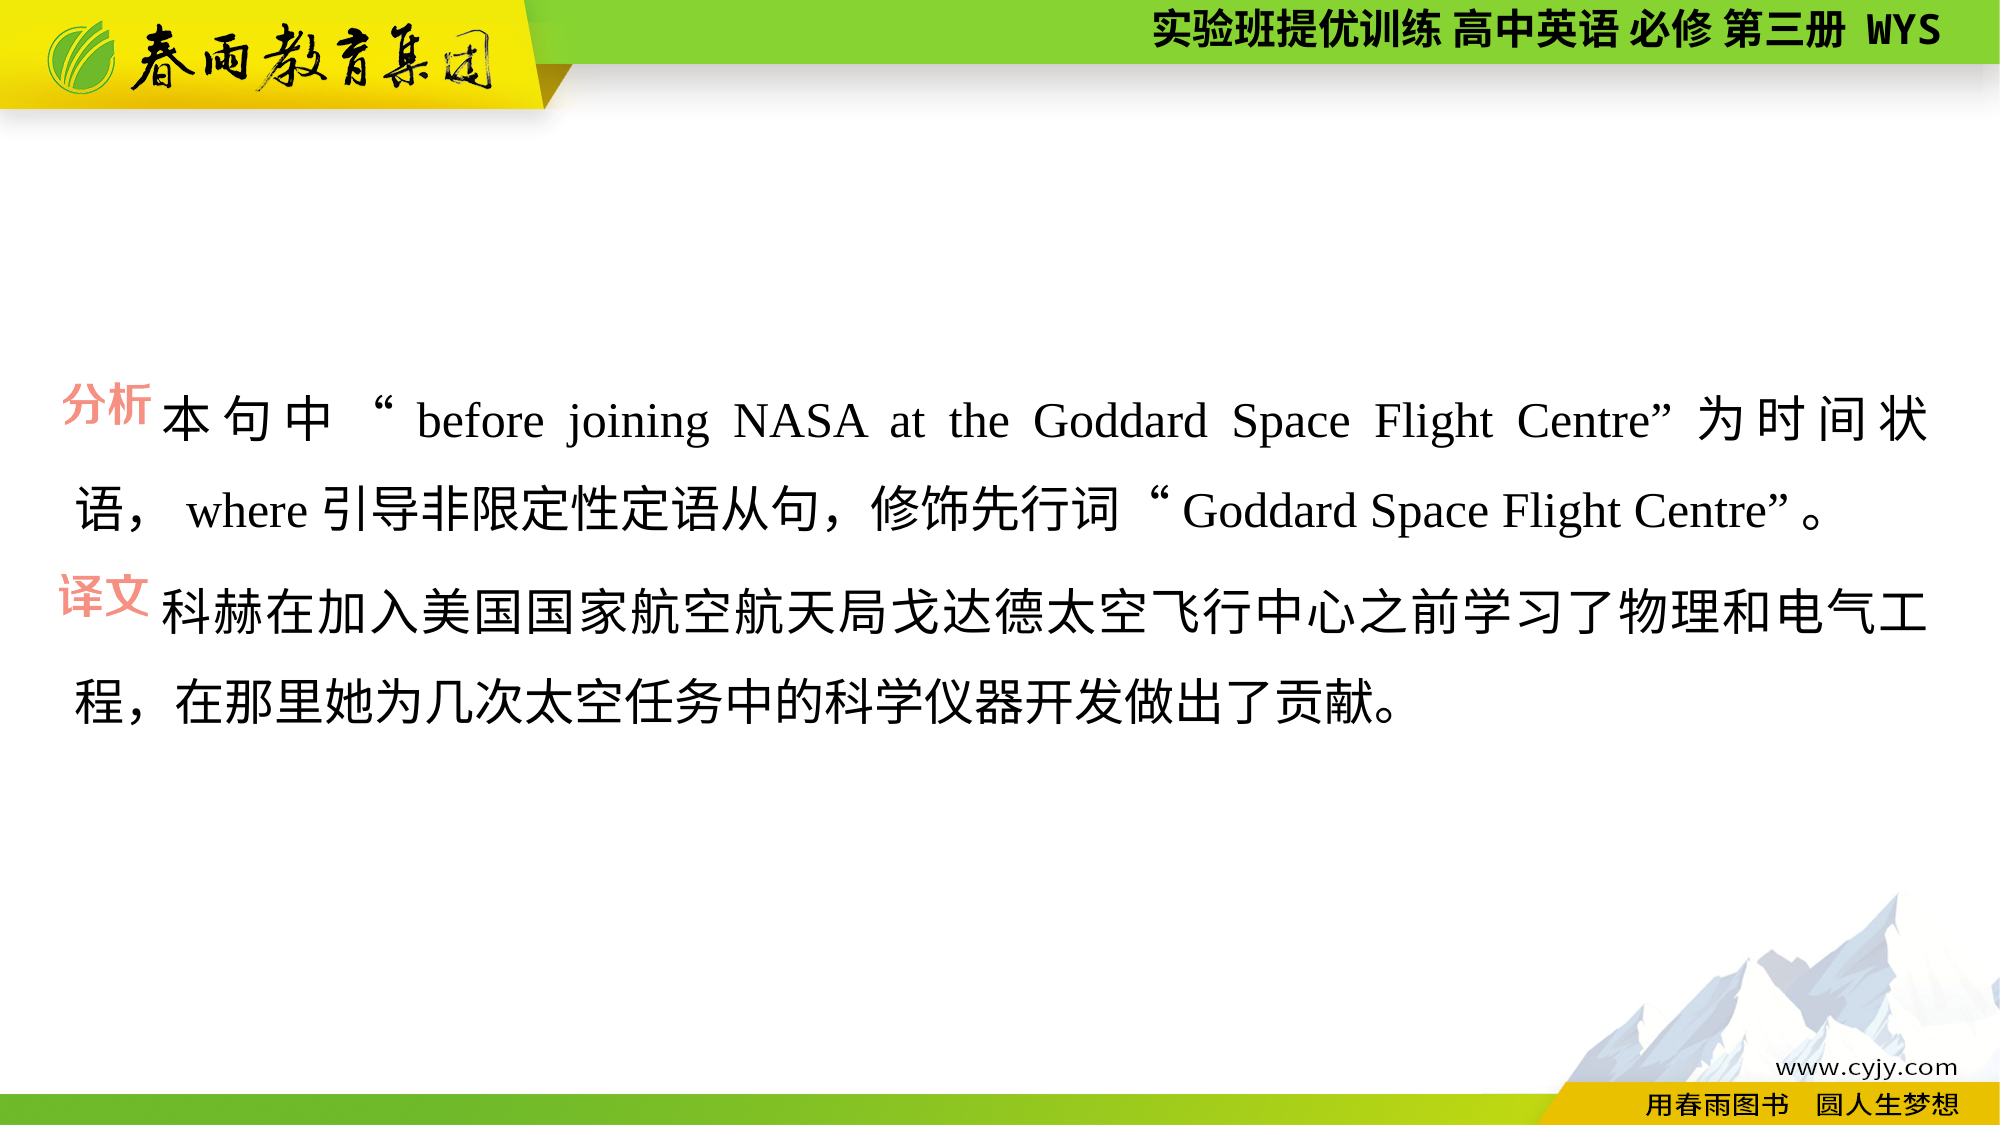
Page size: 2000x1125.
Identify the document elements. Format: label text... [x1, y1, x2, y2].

list 本句中“before joining NASA at the Goddard Space Flight Centre”为时间状语，where引导非限定性定语从句，修饰先行词“Goddard Space Flight Centre”。 [59, 350, 1944, 536]
text_box 科赫在加入美国国家航空航天局戈达德太空飞行中心之前学习了物理和电气工程，在那里她为几次太空任务中的科学仪器开发做出了贡献。 [59, 542, 1944, 738]
picture [0, 0, 2000, 1125]
